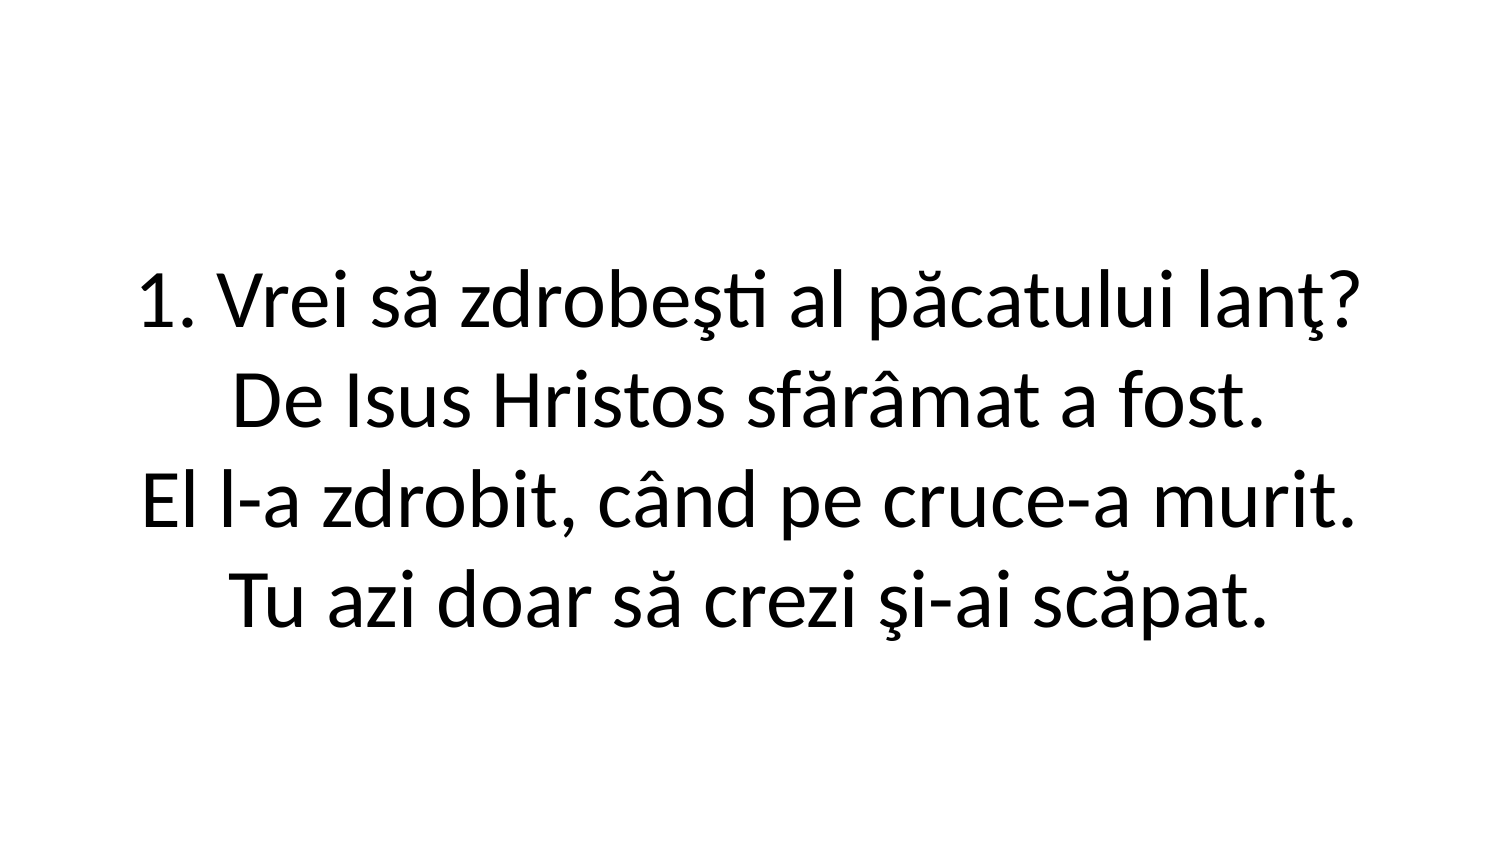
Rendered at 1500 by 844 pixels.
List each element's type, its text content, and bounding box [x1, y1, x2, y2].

text_box 1. Vrei să zdrobeşti al păcatului lanţ? De Isus Hristos sfărâmat a fost. El l-a zdrobit, când pe cruce-a murit. Tu azi doar să crezi şi-ai scăpat. [120, 192, 1380, 652]
